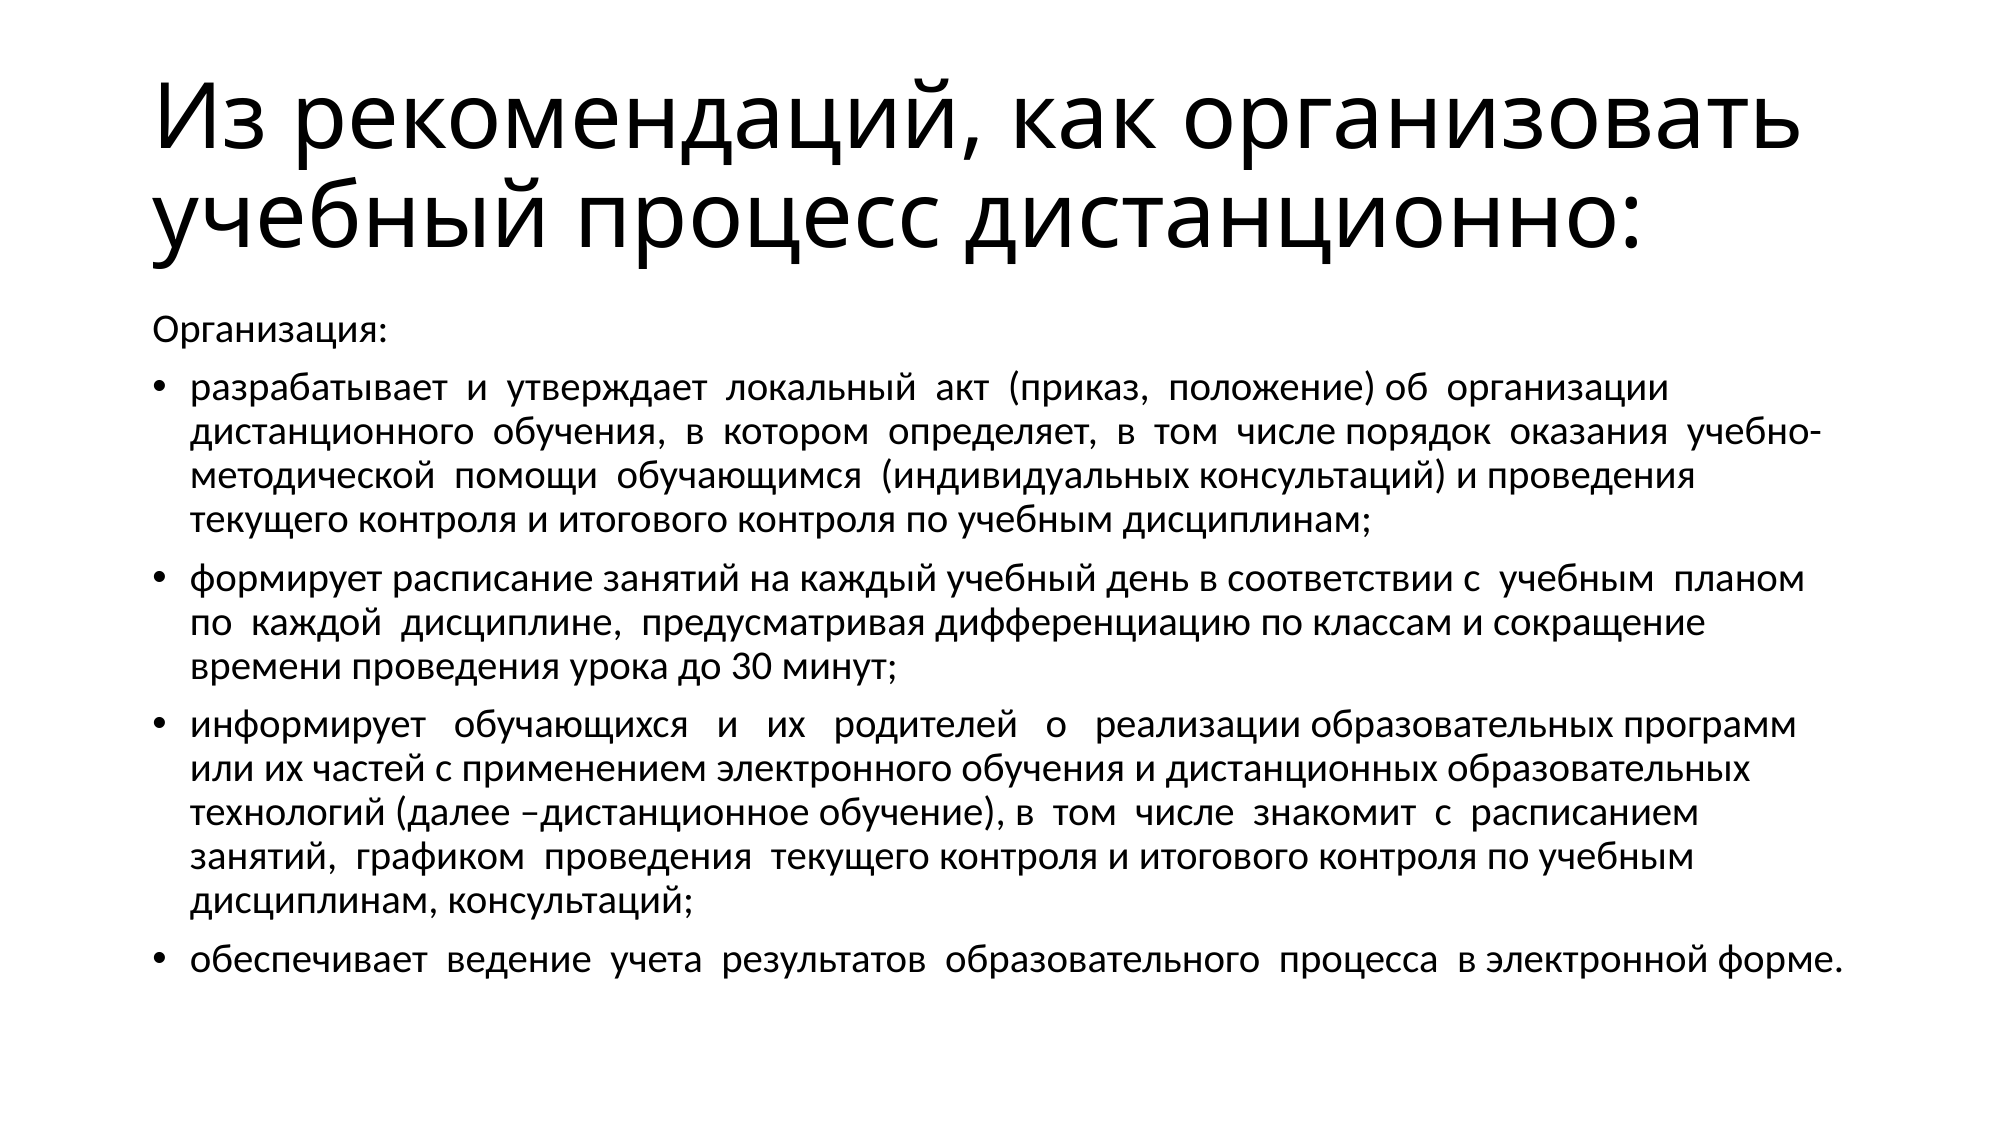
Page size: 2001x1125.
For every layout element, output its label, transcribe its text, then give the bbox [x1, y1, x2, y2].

list Организация: разрабатывает и утверждает локальный акт (приказ, положение) об организации дистанционного обучения, в котором определяет, в том числе порядок оказания учебно-методической помощи обучающимся (индивидуальных консультаций) и проведения текущего контроля и итогового контроля по учебным дисциплинам; формирует расписание занятий на каждый учебный день в соответствии с учебным планом по каждой дисциплине, предусматривая дифференциацию по классам и сокращение времени проведения урока до 30 минут; информирует обучающихся и их родителей о реализации образовательных программ или их частей с применением электронного обучения и дистанционных образовательных технологий (далее –дистанционное обучение), в том числе знакомит с расписанием занятий, графиком проведения текущего контроля и итогового контроля по учебным дисциплинам, консультаций; обеспечивает ведение учета результатов образовательного процесса в электронной форме. [137, 299, 1863, 1014]
title Из рекомендаций, как организовать учебный процесс дистанционно: [137, 59, 1863, 278]
